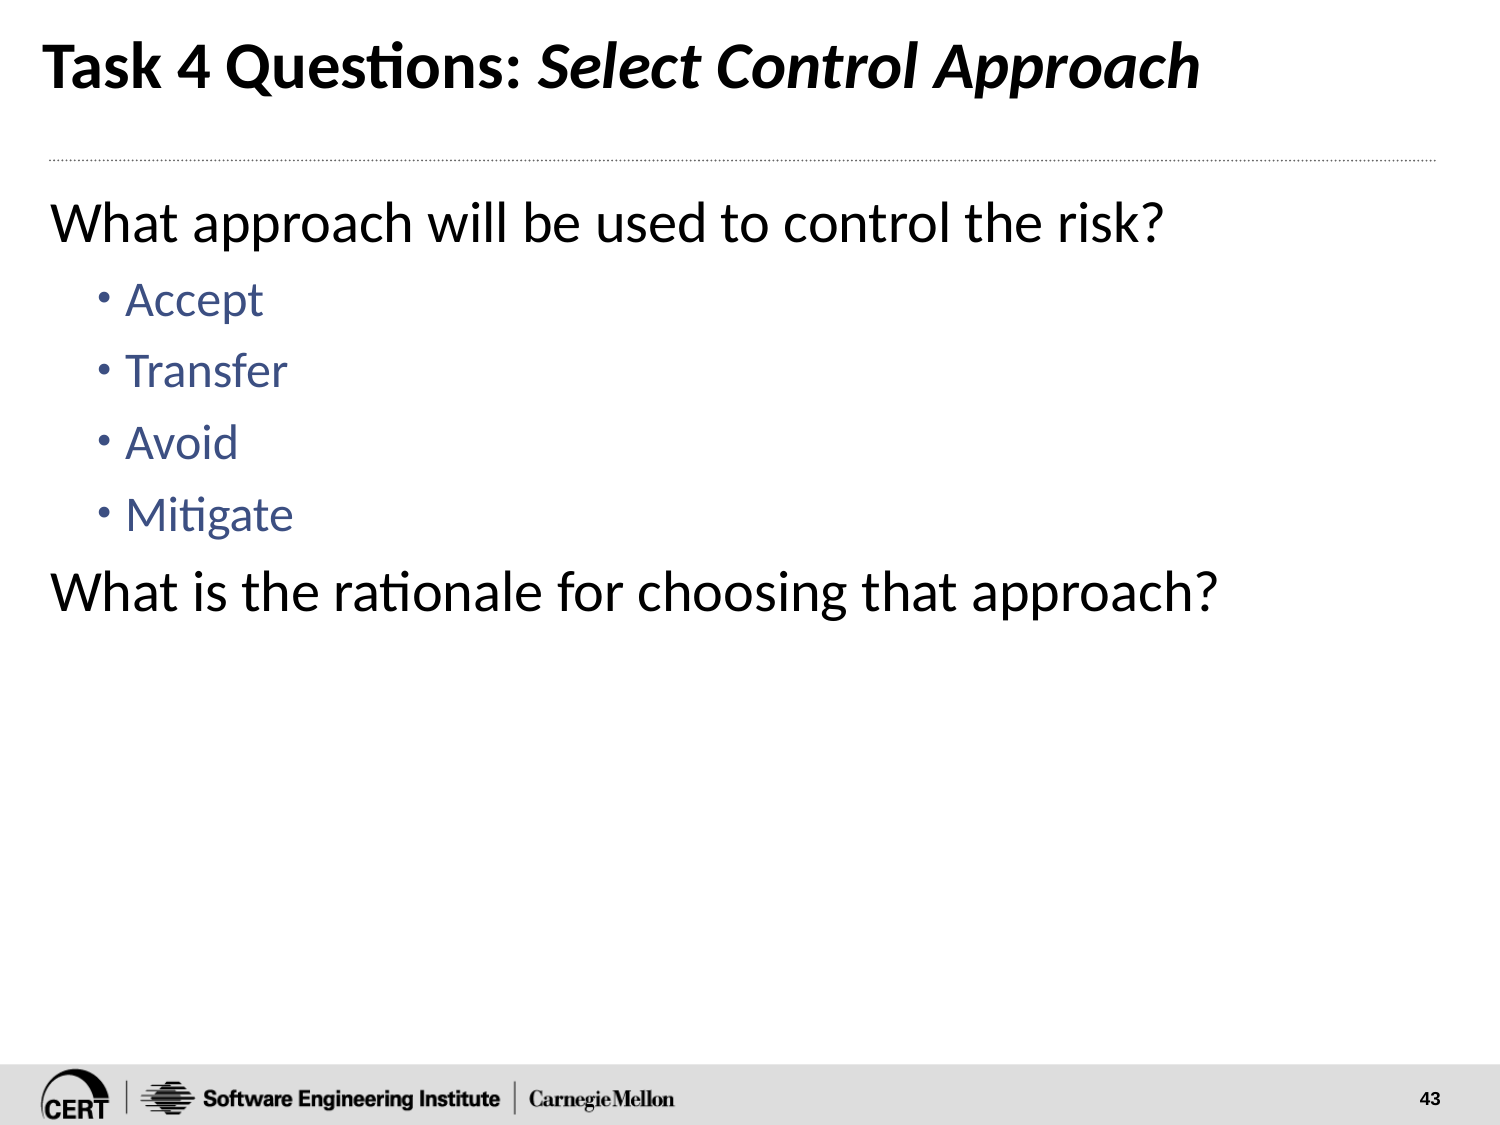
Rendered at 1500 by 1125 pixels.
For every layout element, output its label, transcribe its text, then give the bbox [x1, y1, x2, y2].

picture [24, 1065, 688, 1125]
list What approach will be used to control the risk? Accept Transfer Avoid Mitigate What is the rationale for choosing that approach? [49, 187, 1438, 1001]
title Task 4 Questions: Select Control Approach [42, 37, 1434, 155]
